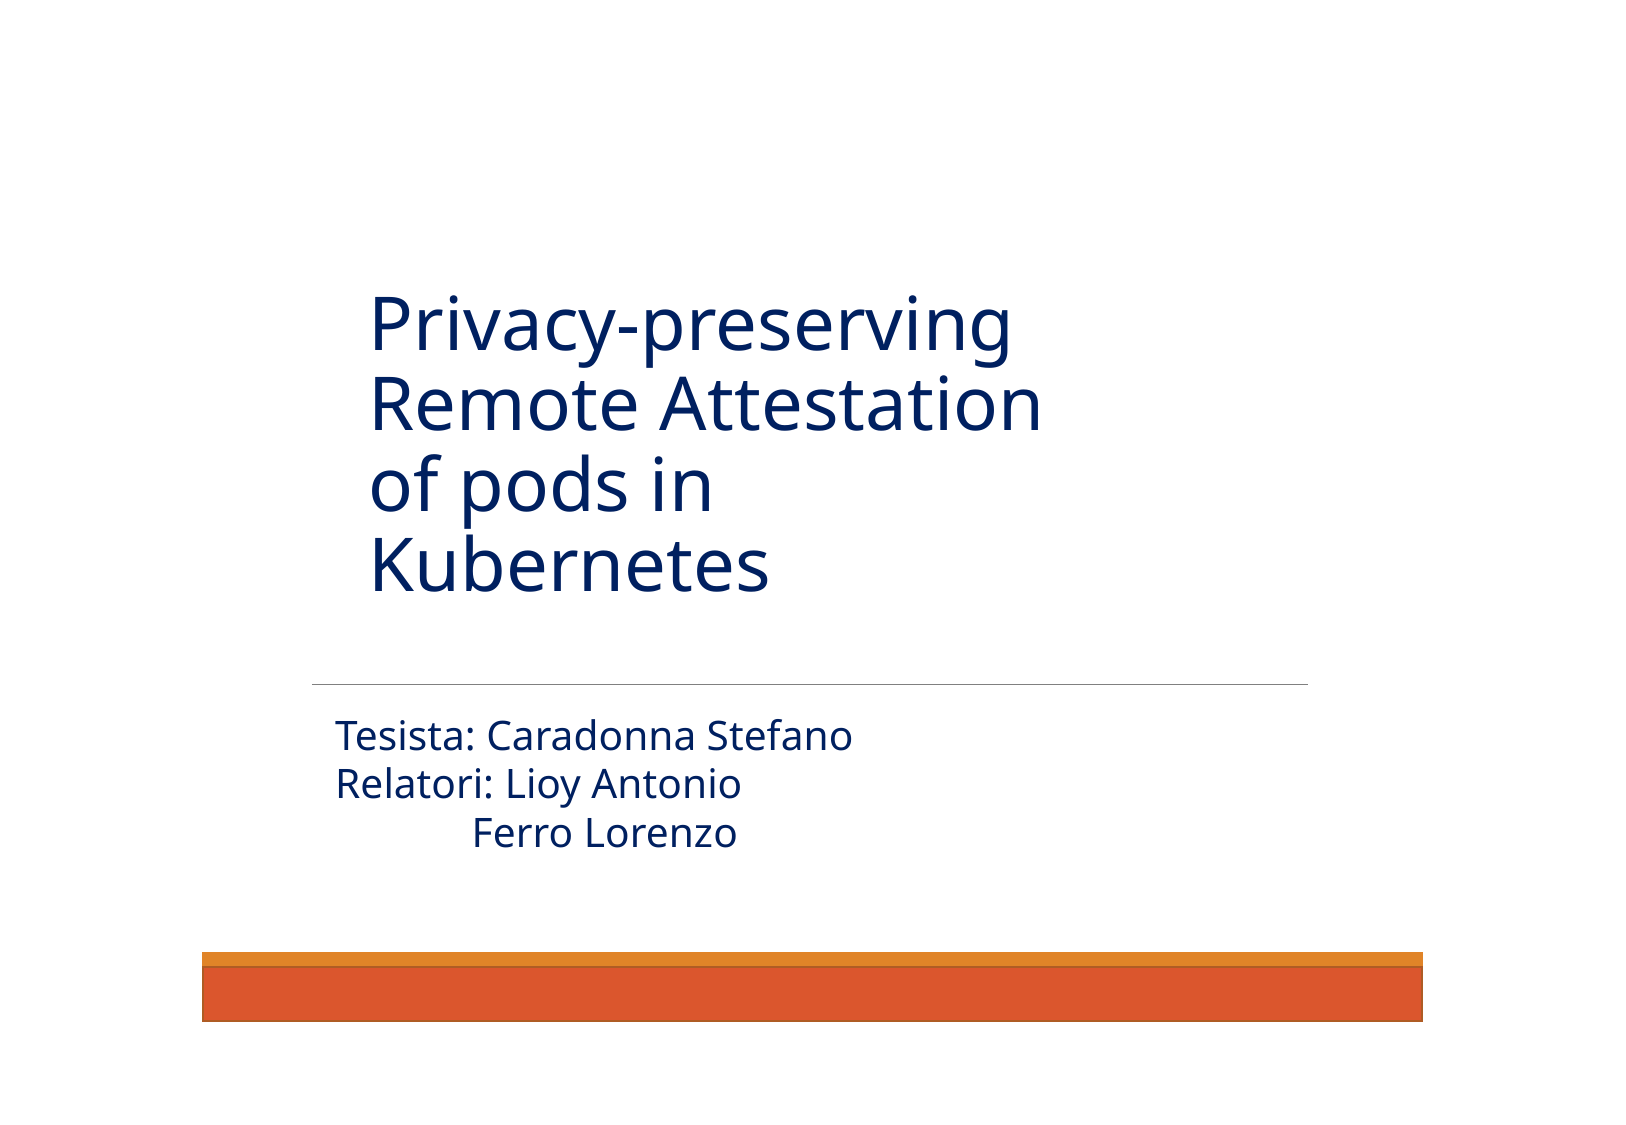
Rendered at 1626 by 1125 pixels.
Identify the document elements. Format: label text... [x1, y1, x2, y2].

text_box [202, 966, 1423, 1022]
text_box Tesista: Caradonna Stefano Relatori: Lioy Antonio Ferro Lorenzo [320, 702, 1280, 892]
title Privacy-preserving Remote Attestation of pods in Kubernetes [353, 395, 1131, 616]
text_box [202, 952, 1423, 966]
